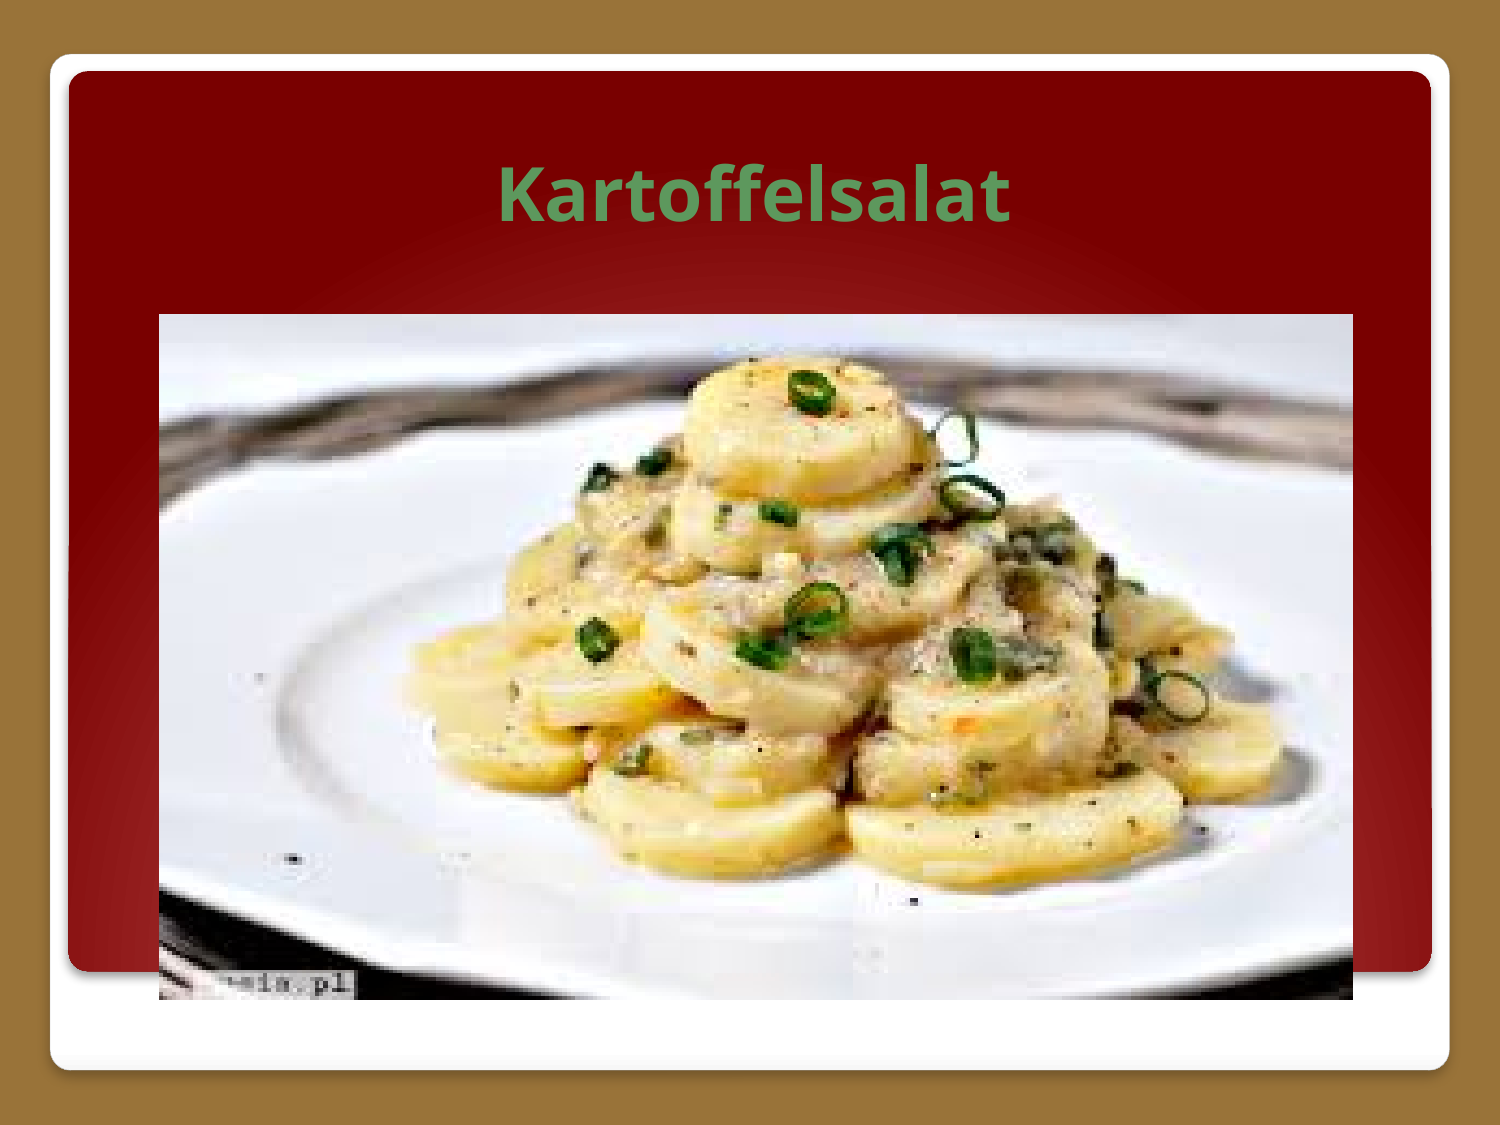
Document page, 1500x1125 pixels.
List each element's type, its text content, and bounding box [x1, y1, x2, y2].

picture [159, 314, 1353, 1000]
title Kartoffelsalat [82, 78, 1425, 244]
